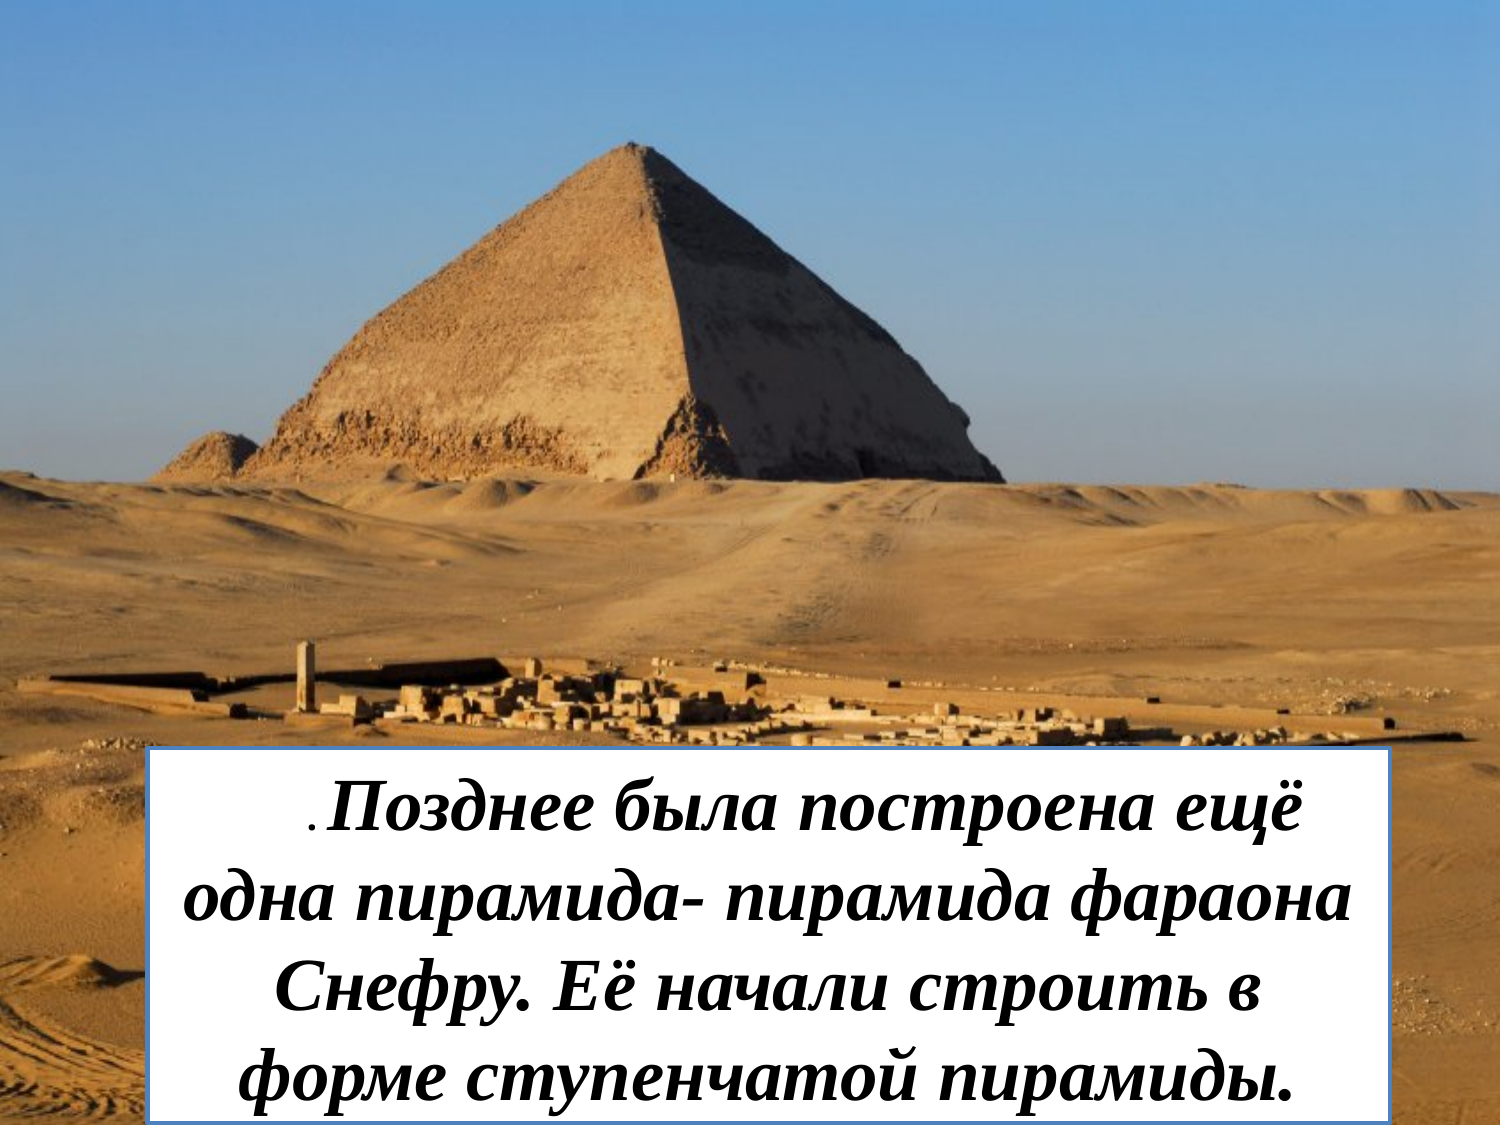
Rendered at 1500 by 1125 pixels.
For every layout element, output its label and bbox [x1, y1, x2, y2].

list [0, 0, 1500, 1125]
